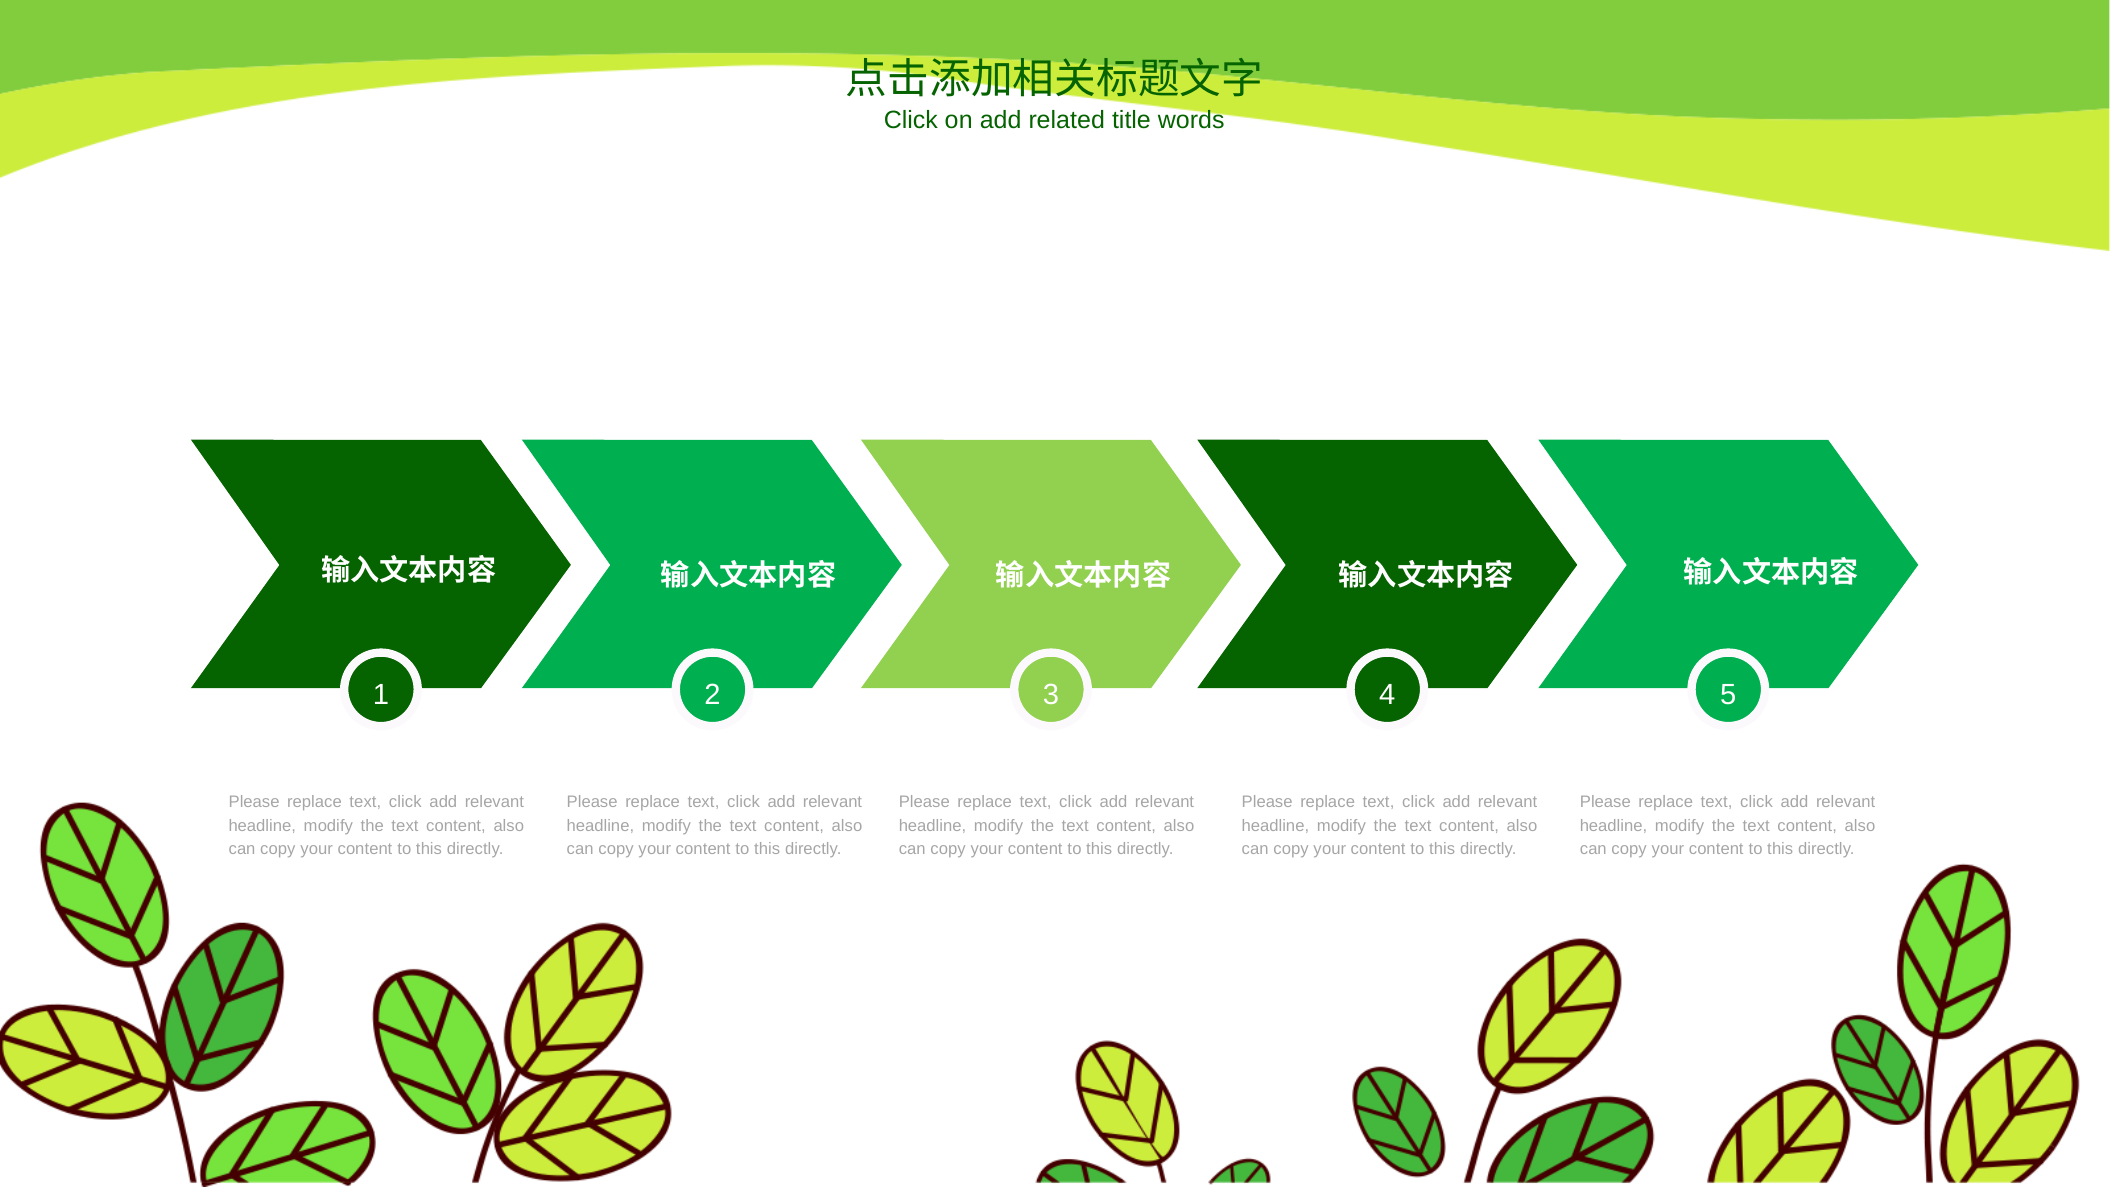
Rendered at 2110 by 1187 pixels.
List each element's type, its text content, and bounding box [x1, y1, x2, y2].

text_box Click on add related title words [864, 95, 1246, 158]
text_box Please replace text, click add relevant headline, modify the text content, also can copy your content to this directly. [898, 786, 1195, 859]
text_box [1538, 439, 1919, 689]
text_box 点击添加相关标题文字 [803, 44, 1307, 107]
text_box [1691, 652, 1766, 727]
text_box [344, 652, 418, 727]
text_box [521, 439, 860, 689]
text_box Please replace text, click add relevant headline, modify the text content, also can copy your content to this directly. [1241, 786, 1538, 859]
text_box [1350, 652, 1425, 727]
picture [0, 0, 2110, 1187]
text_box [675, 652, 750, 727]
text_box Please replace text, click add relevant headline, modify the text content, also can copy your content to this directly. [228, 786, 525, 859]
text_box Please replace text, click add relevant headline, modify the text content, also can copy your content to this directly. [1579, 786, 1876, 859]
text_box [1197, 439, 1538, 689]
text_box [1014, 652, 1088, 727]
text_box Please replace text, click add relevant headline, modify the text content, also can copy your content to this directly. [566, 786, 863, 859]
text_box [190, 439, 521, 689]
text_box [860, 439, 1197, 689]
